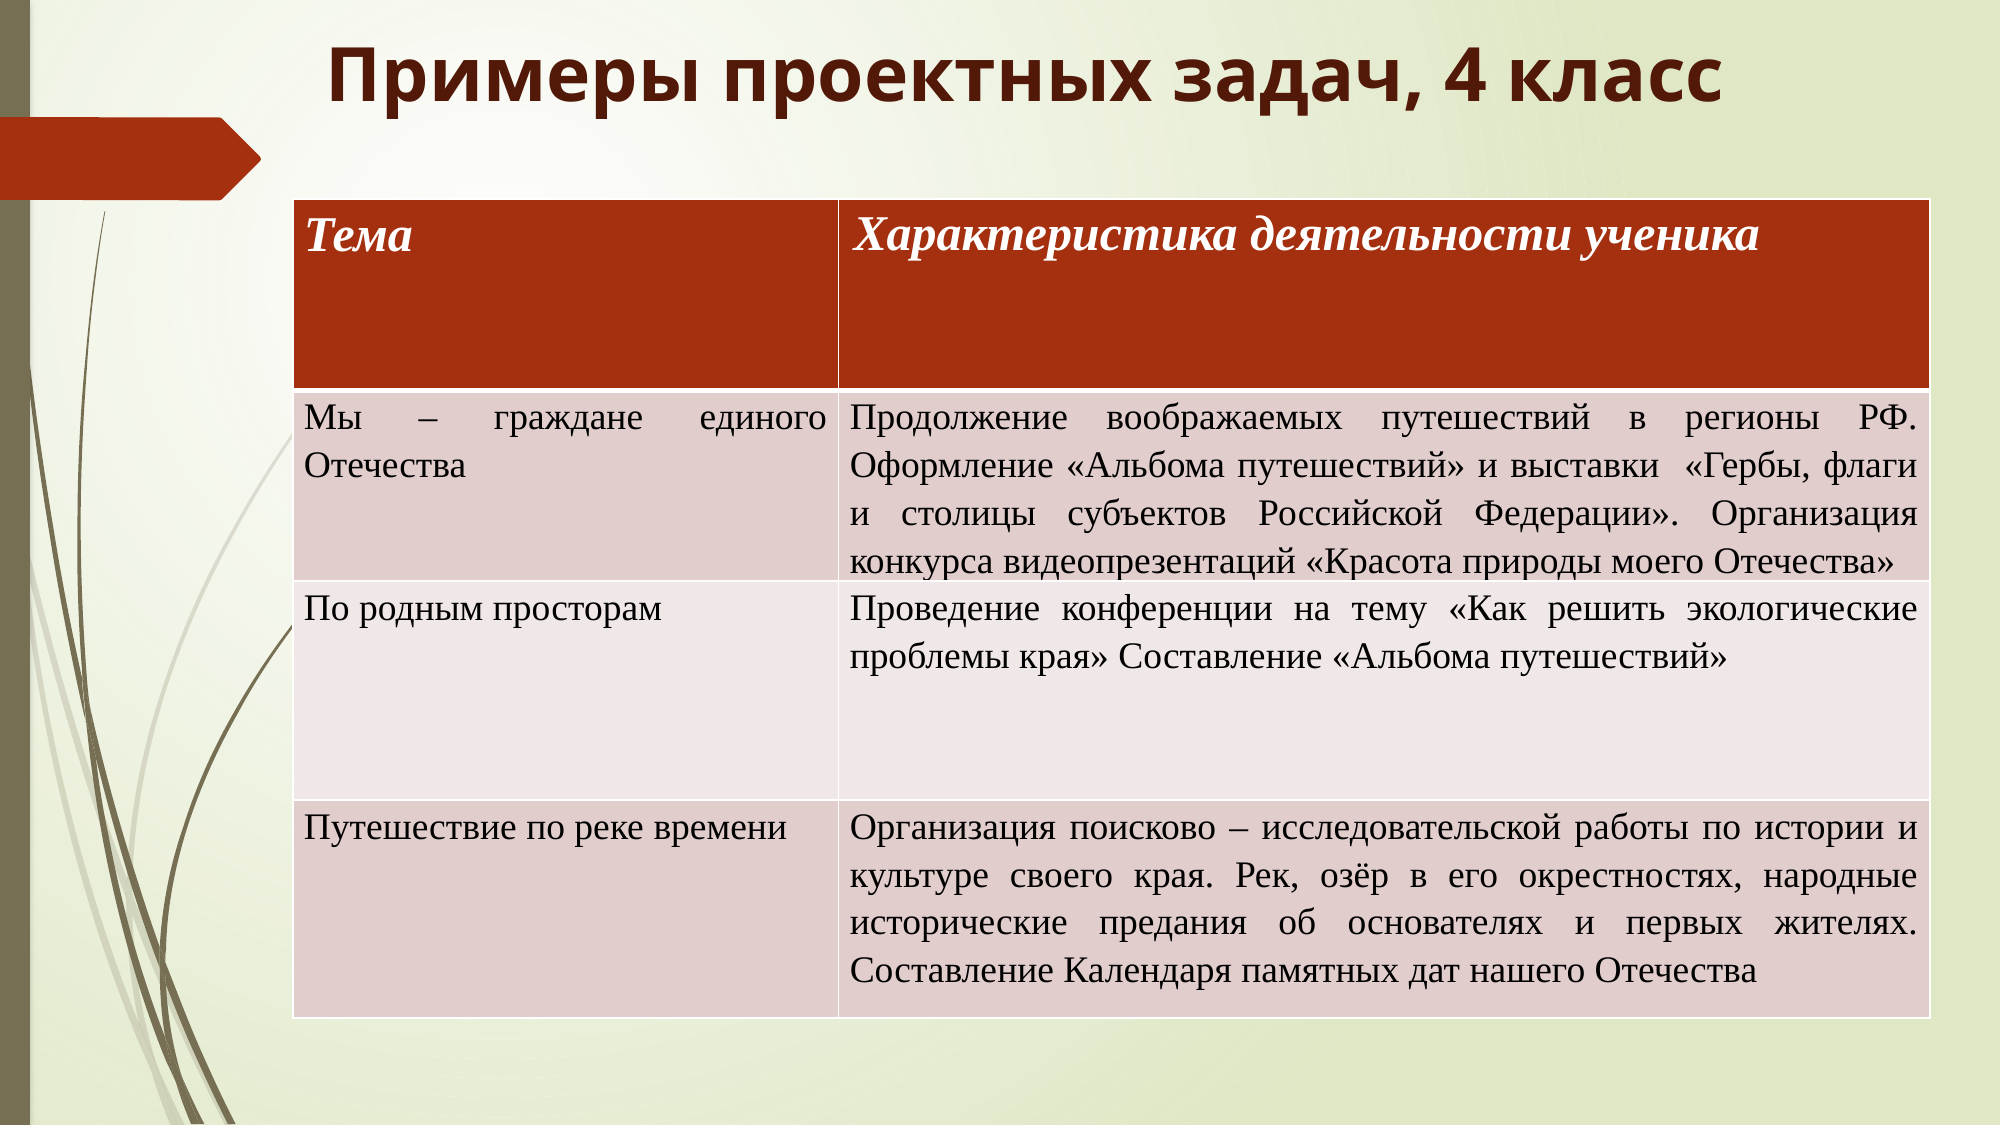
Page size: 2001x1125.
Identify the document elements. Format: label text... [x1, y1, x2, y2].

table_cell Проведение конференции на тему «Как решить экологические проблемы края» Составление «Альбома путешествий» [839, 582, 1929, 799]
table_cell Путешествие по реке времени [294, 801, 838, 1017]
table_cell Мы – граждане единого Отечества [294, 393, 838, 580]
title Примеры проектных задач, 4 класс [310, 19, 1888, 198]
table_cell По родным просторам [294, 582, 838, 799]
table_header Характеристика деятельности ученика [839, 200, 1929, 388]
table_header Тема [294, 200, 838, 388]
table_cell Организация поисково – исследовательской работы по истории и культуре своего края. Рек, озёр в его окрестностях, народные исторические предания об основателях и первых жителях. Составление Календаря памятных дат нашего Отечества [839, 801, 1929, 1017]
table_cell Продолжение воображаемых путешествий в регионы РФ. Оформление «Альбома путешествий» и выставки «Гербы, флаги и столицы субъектов Российской Федерации». Организация конкурса видеопрезентаций «Красота природы моего Отечества» [839, 393, 1929, 580]
